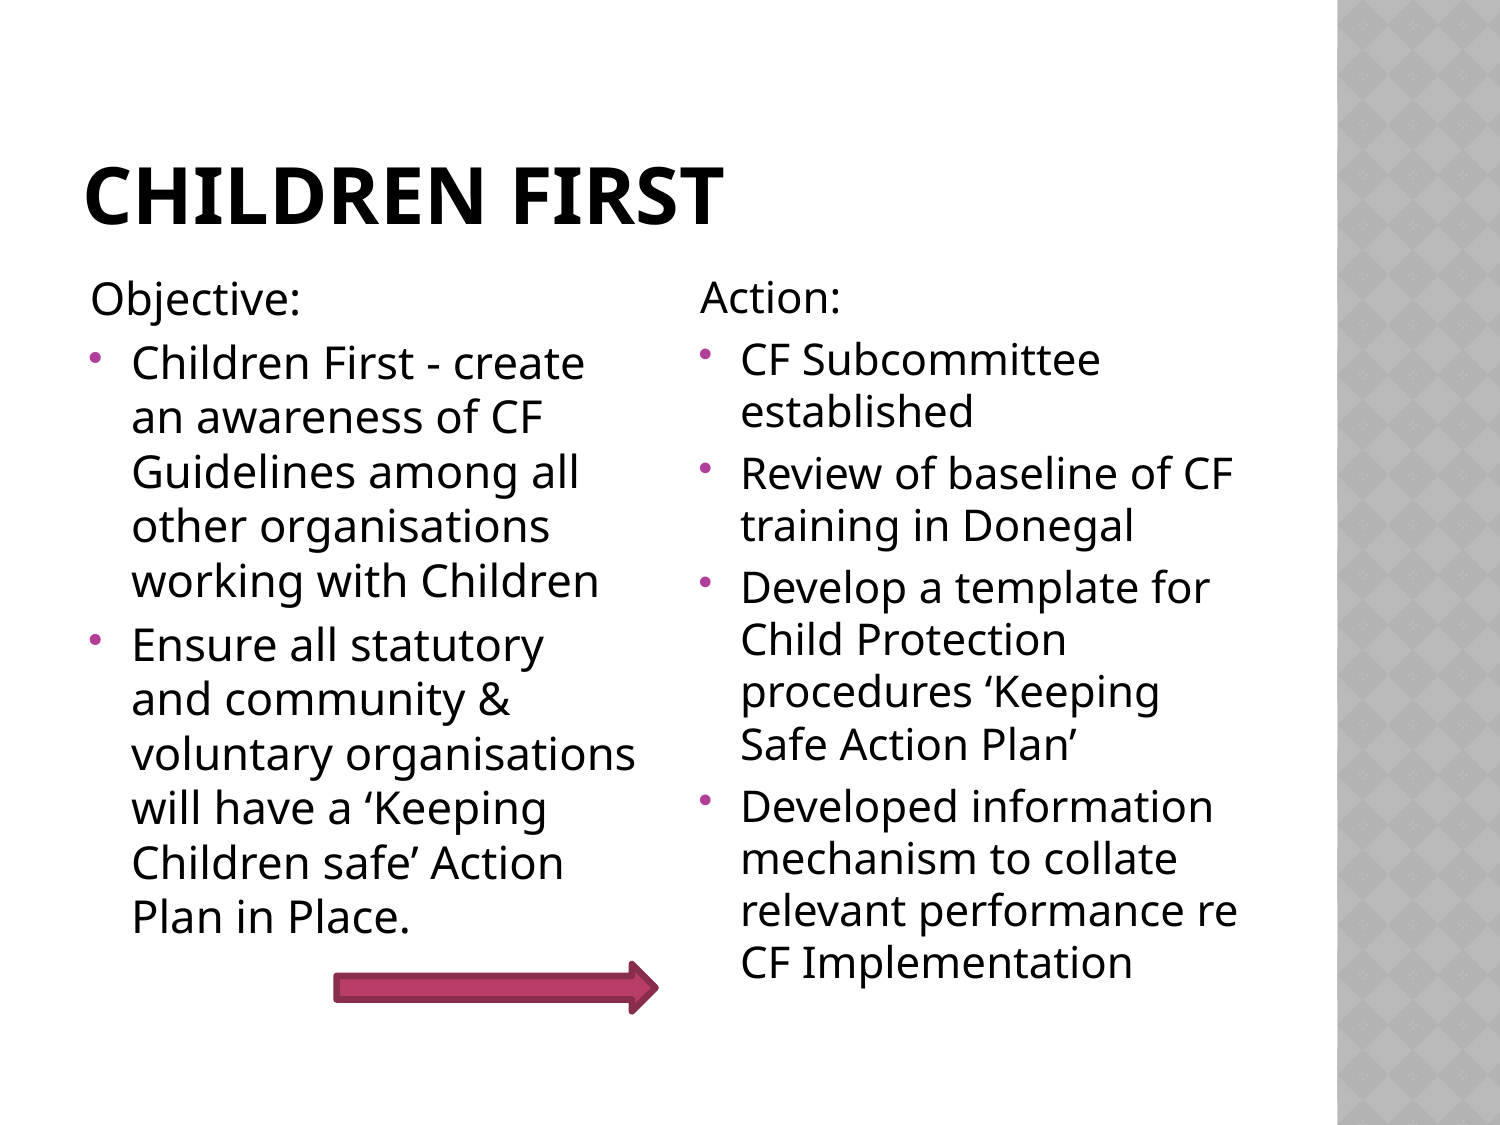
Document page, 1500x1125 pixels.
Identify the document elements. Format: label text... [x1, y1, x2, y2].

list Objective: Children First - create an awareness of CF Guidelines among all other organisations working with Children Ensure all statutory and community & voluntary organisations will have a ‘Keeping Children safe’ Action Plan in Place. [75, 262, 653, 1005]
title Children First [75, 52, 1263, 240]
list Action: CF Subcommittee established Review of baseline of CF training in Donegal Develop a template for Child Protection procedures ‘Keeping Safe Action Plan’ Developed information mechanism to collate relevant performance re CF Implementation [685, 262, 1263, 1005]
text_box [333, 960, 659, 1015]
